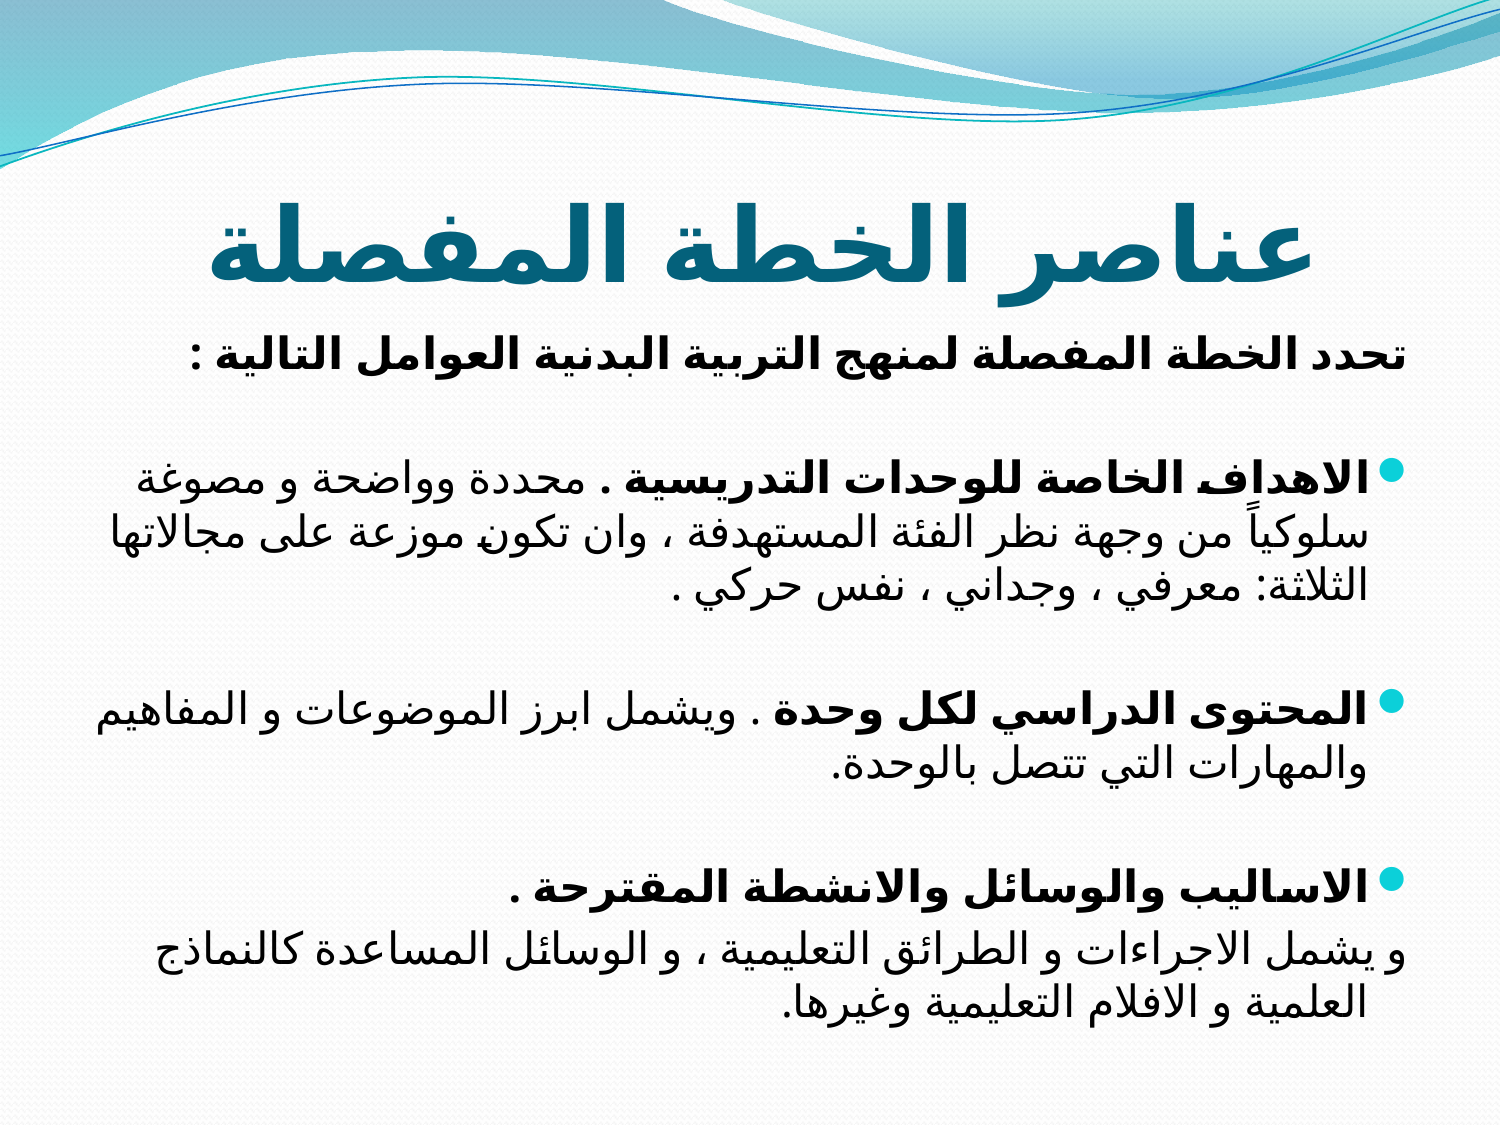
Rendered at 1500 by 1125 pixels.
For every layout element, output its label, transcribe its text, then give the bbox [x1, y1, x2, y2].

list تحدد الخطة المفصلة لمنهج التربية البدنية العوامل التالية : الاهداف الخاصة للوحدات التدريسية . محددة وواضحة و مصوغة سلوكياً من وجهة نظر الفئة المستهدفة ، وان تكون موزعة على مجالاتها الثلاثة: معرفي ، وجداني ، نفس حركي . المحتوى الدراسي لكل وحدة . ويشمل ابرز الموضوعات و المفاهيم والمهارات التي تتصل بالوحدة. الاساليب والوسائل والانشطة المقترحة . و يشمل الاجراءات و الطرائق التعليمية ، و الوسائل المساعدة كالنماذج العلمية و الافلام التعليمية وغيرها. [75, 317, 1425, 1038]
title عناصر الخطة المفصلة [75, 115, 1425, 303]
